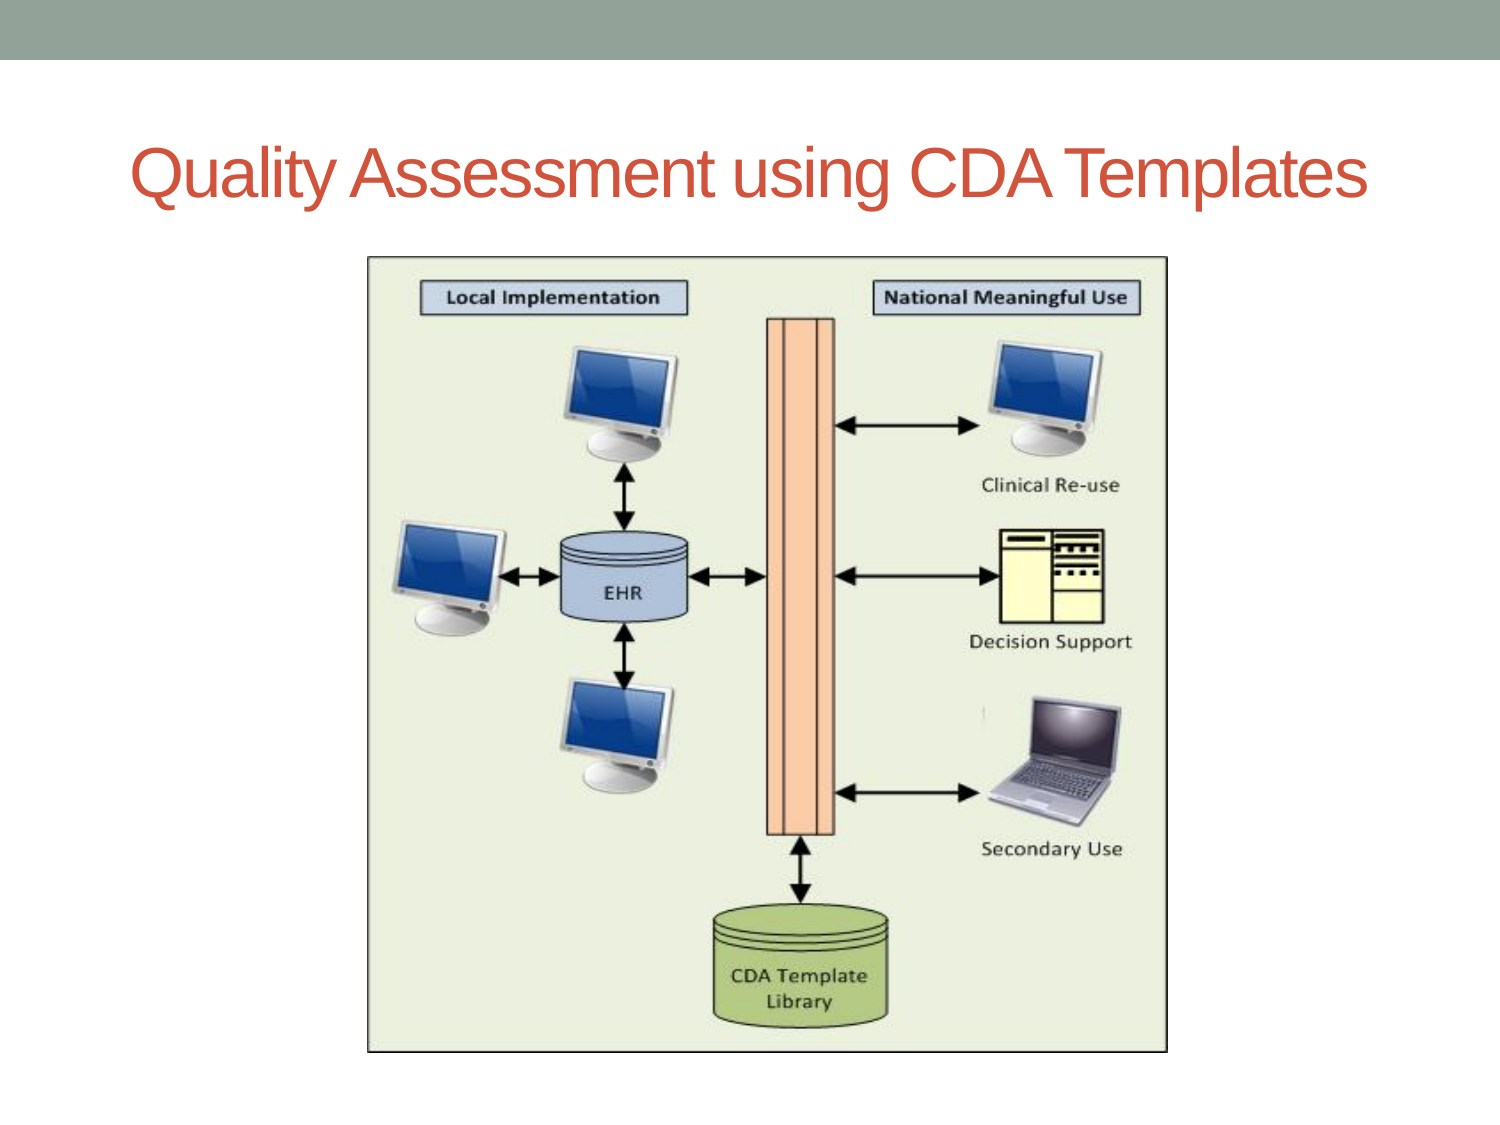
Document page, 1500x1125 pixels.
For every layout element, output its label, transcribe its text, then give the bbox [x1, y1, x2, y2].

title Quality Assessment using CDA Templates [0, 87, 1500, 250]
picture [367, 256, 1168, 1053]
